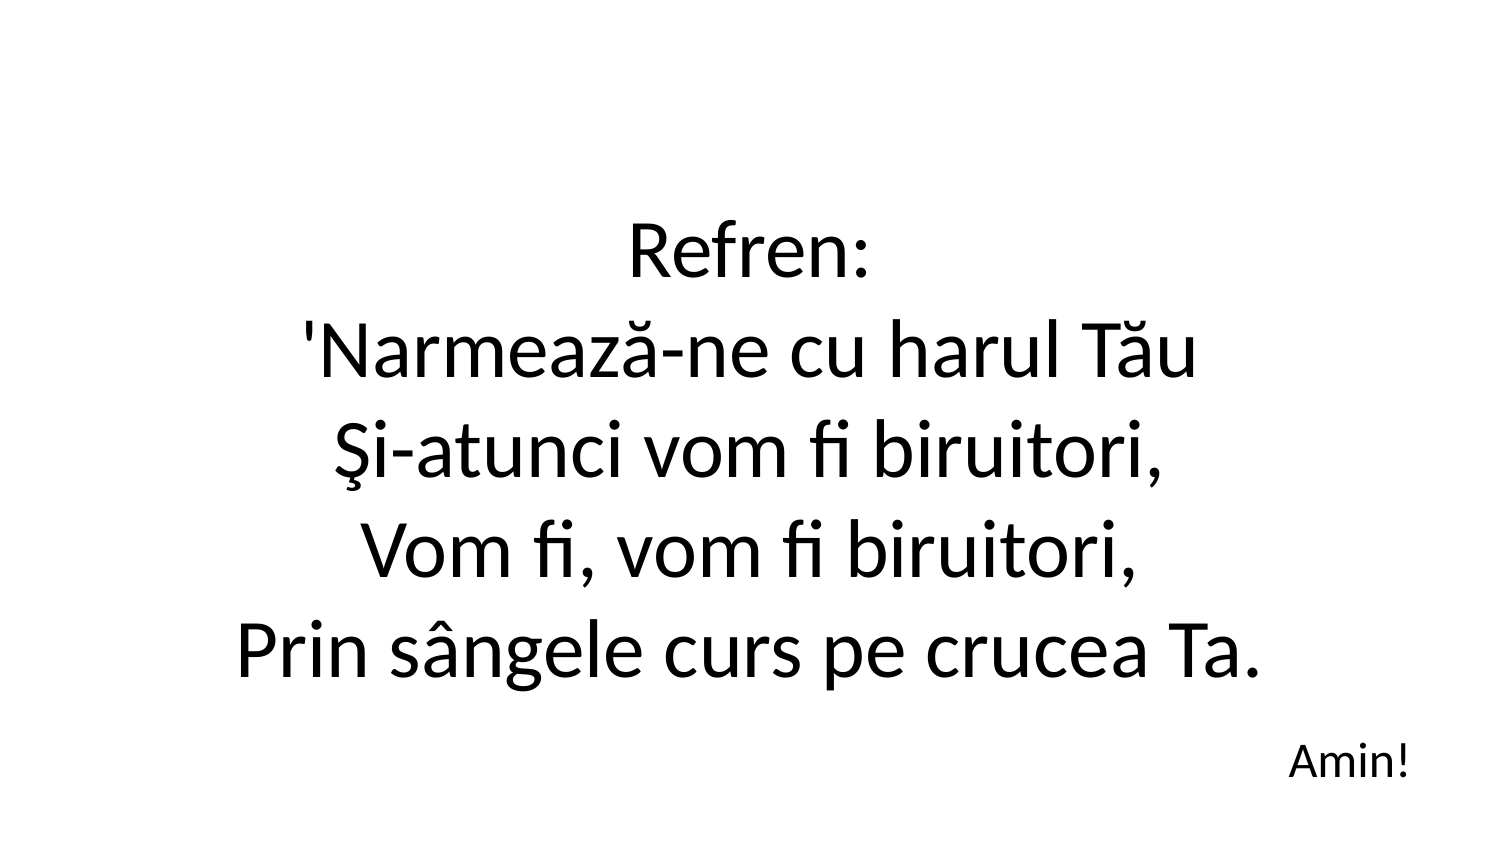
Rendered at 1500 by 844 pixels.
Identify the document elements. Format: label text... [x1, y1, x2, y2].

text_box Amin! [1273, 674, 1427, 795]
text_box Refren: 'Narmează-ne cu harul Tău Şi-atunci vom fi biruitori, Vom fi, vom fi biruitori, Prin sângele curs pe crucea Ta. [220, 142, 1280, 702]
